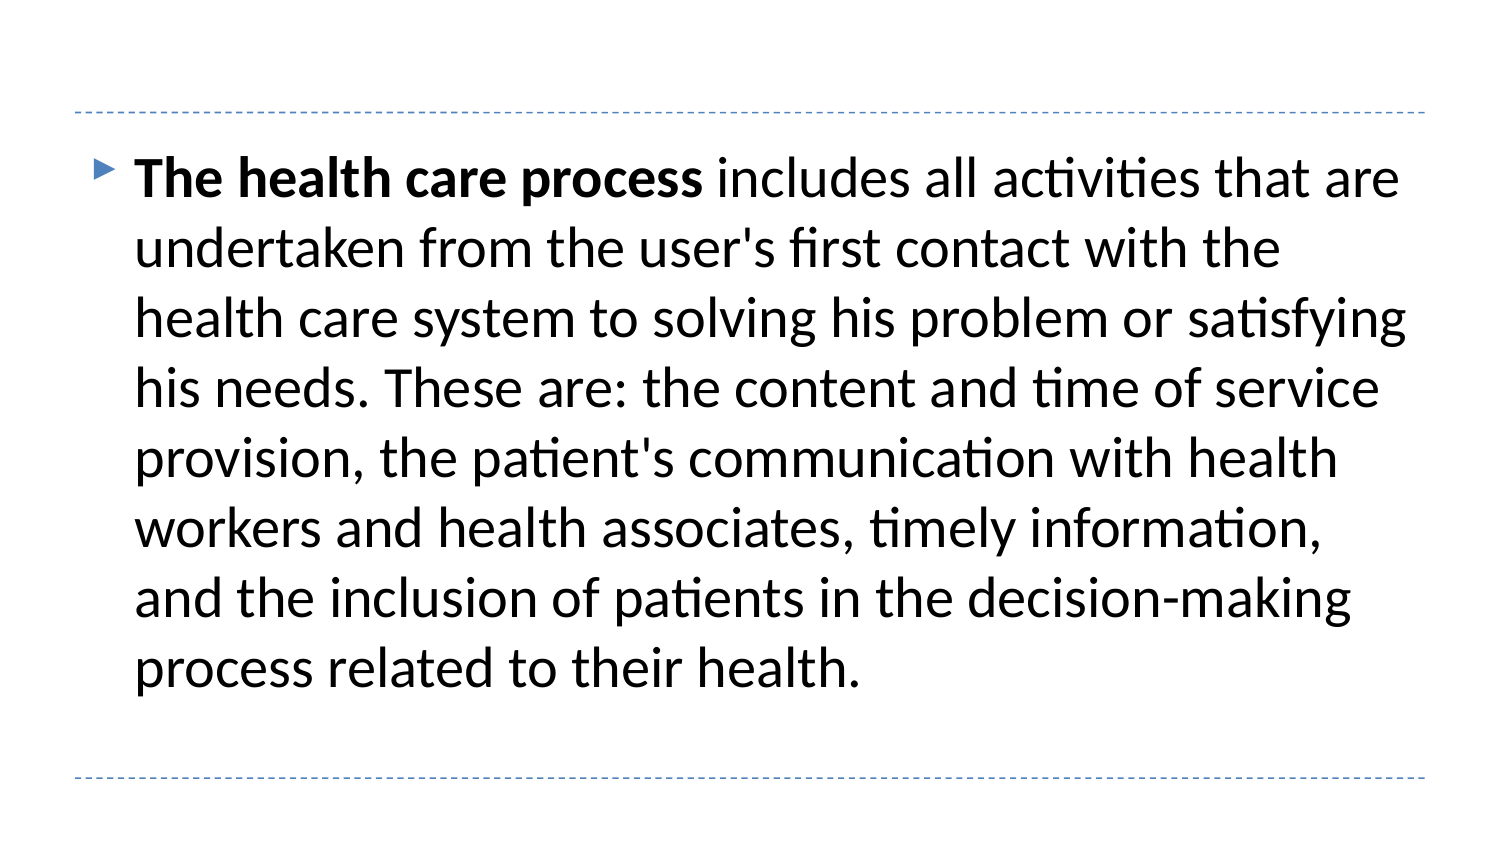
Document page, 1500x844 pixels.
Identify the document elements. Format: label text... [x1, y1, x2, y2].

list The health care process includes all activities that are undertaken from the user's first contact with the health care system to solving his problem or satisfying his needs. These are: the content and time of service provision, the patient's communication with health workers and health associates, timely information, and the inclusion of patients in the decision-making process related to their health. [74, 131, 1426, 779]
